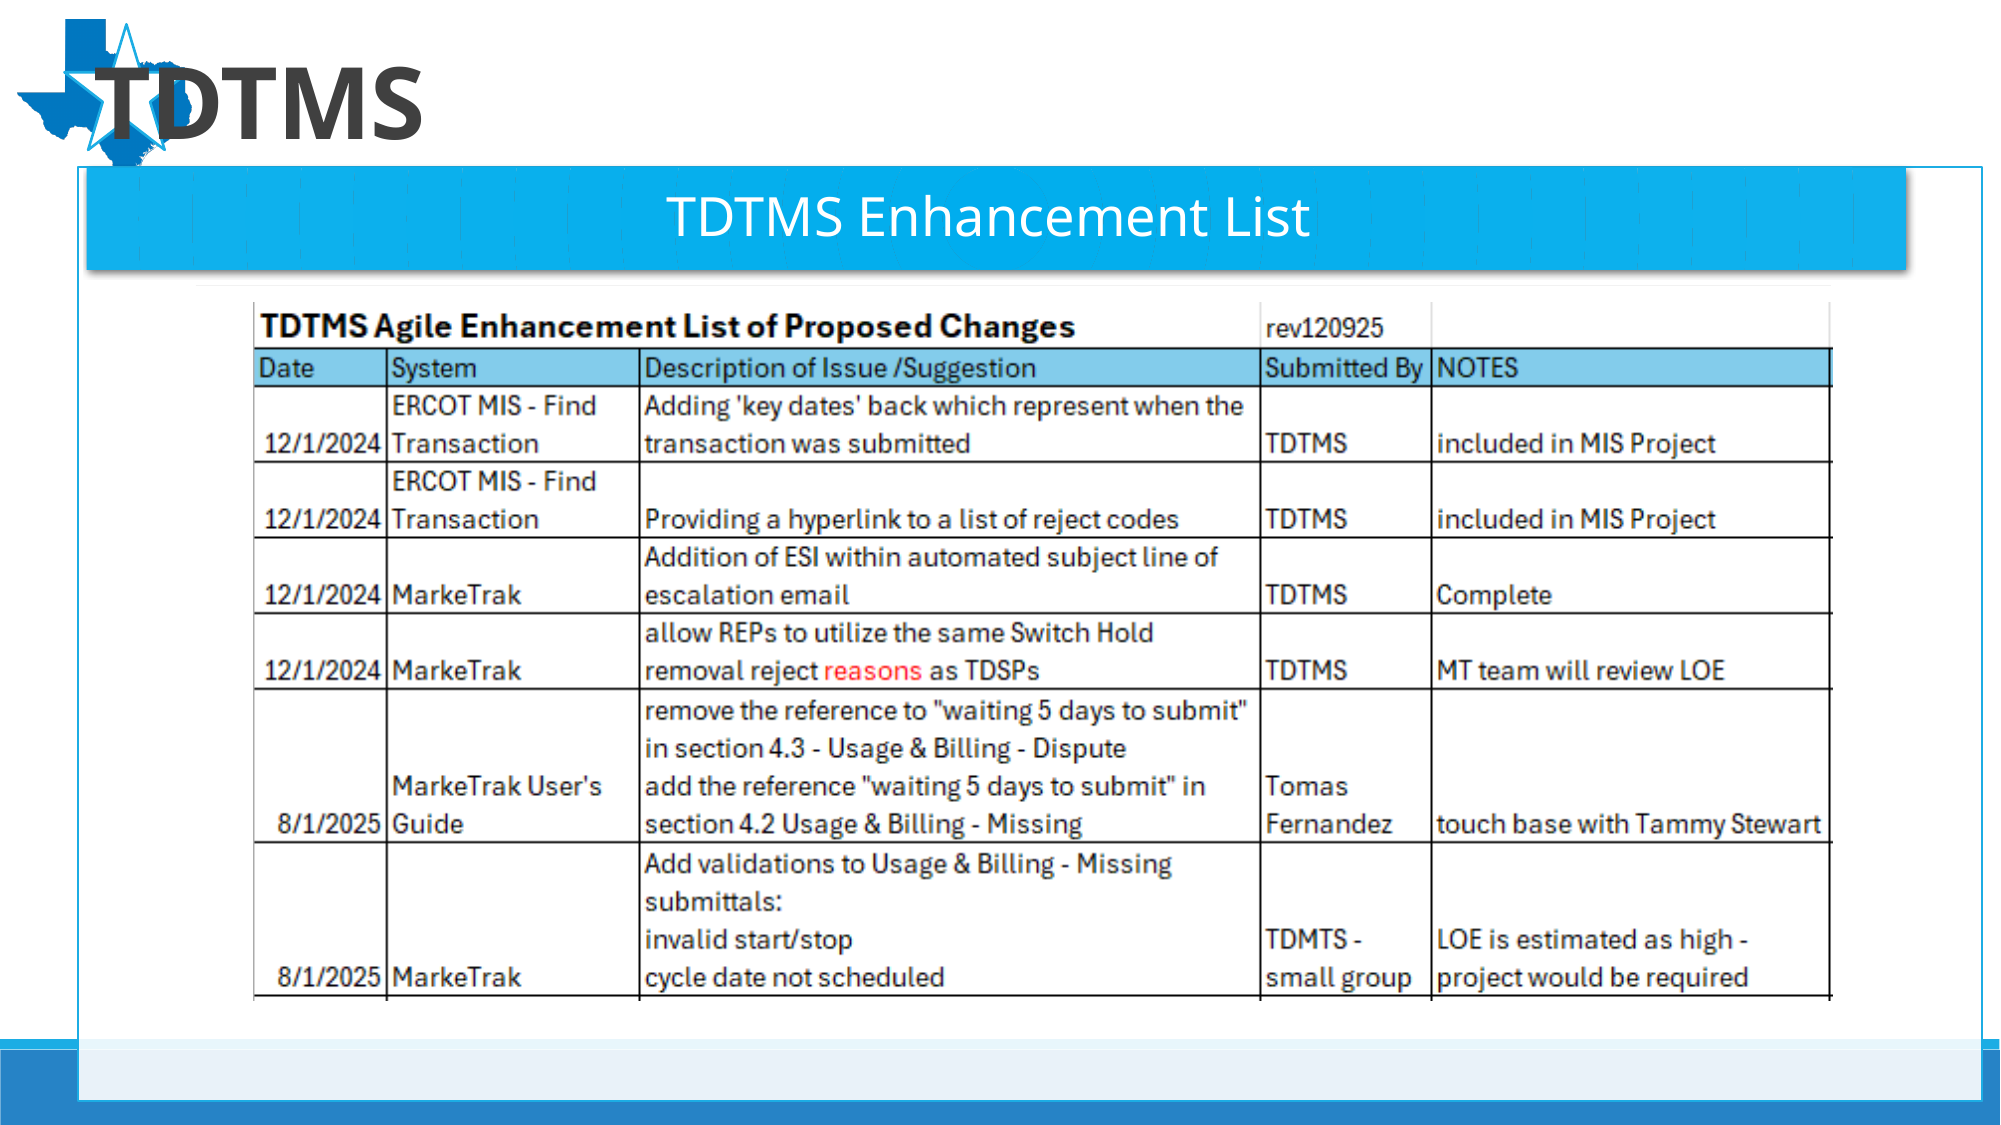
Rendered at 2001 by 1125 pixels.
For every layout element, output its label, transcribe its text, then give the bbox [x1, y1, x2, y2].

title TDTMS [199, 24, 1802, 163]
picture [16, 19, 192, 188]
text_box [77, 166, 1983, 1106]
picture [252, 302, 1833, 1002]
